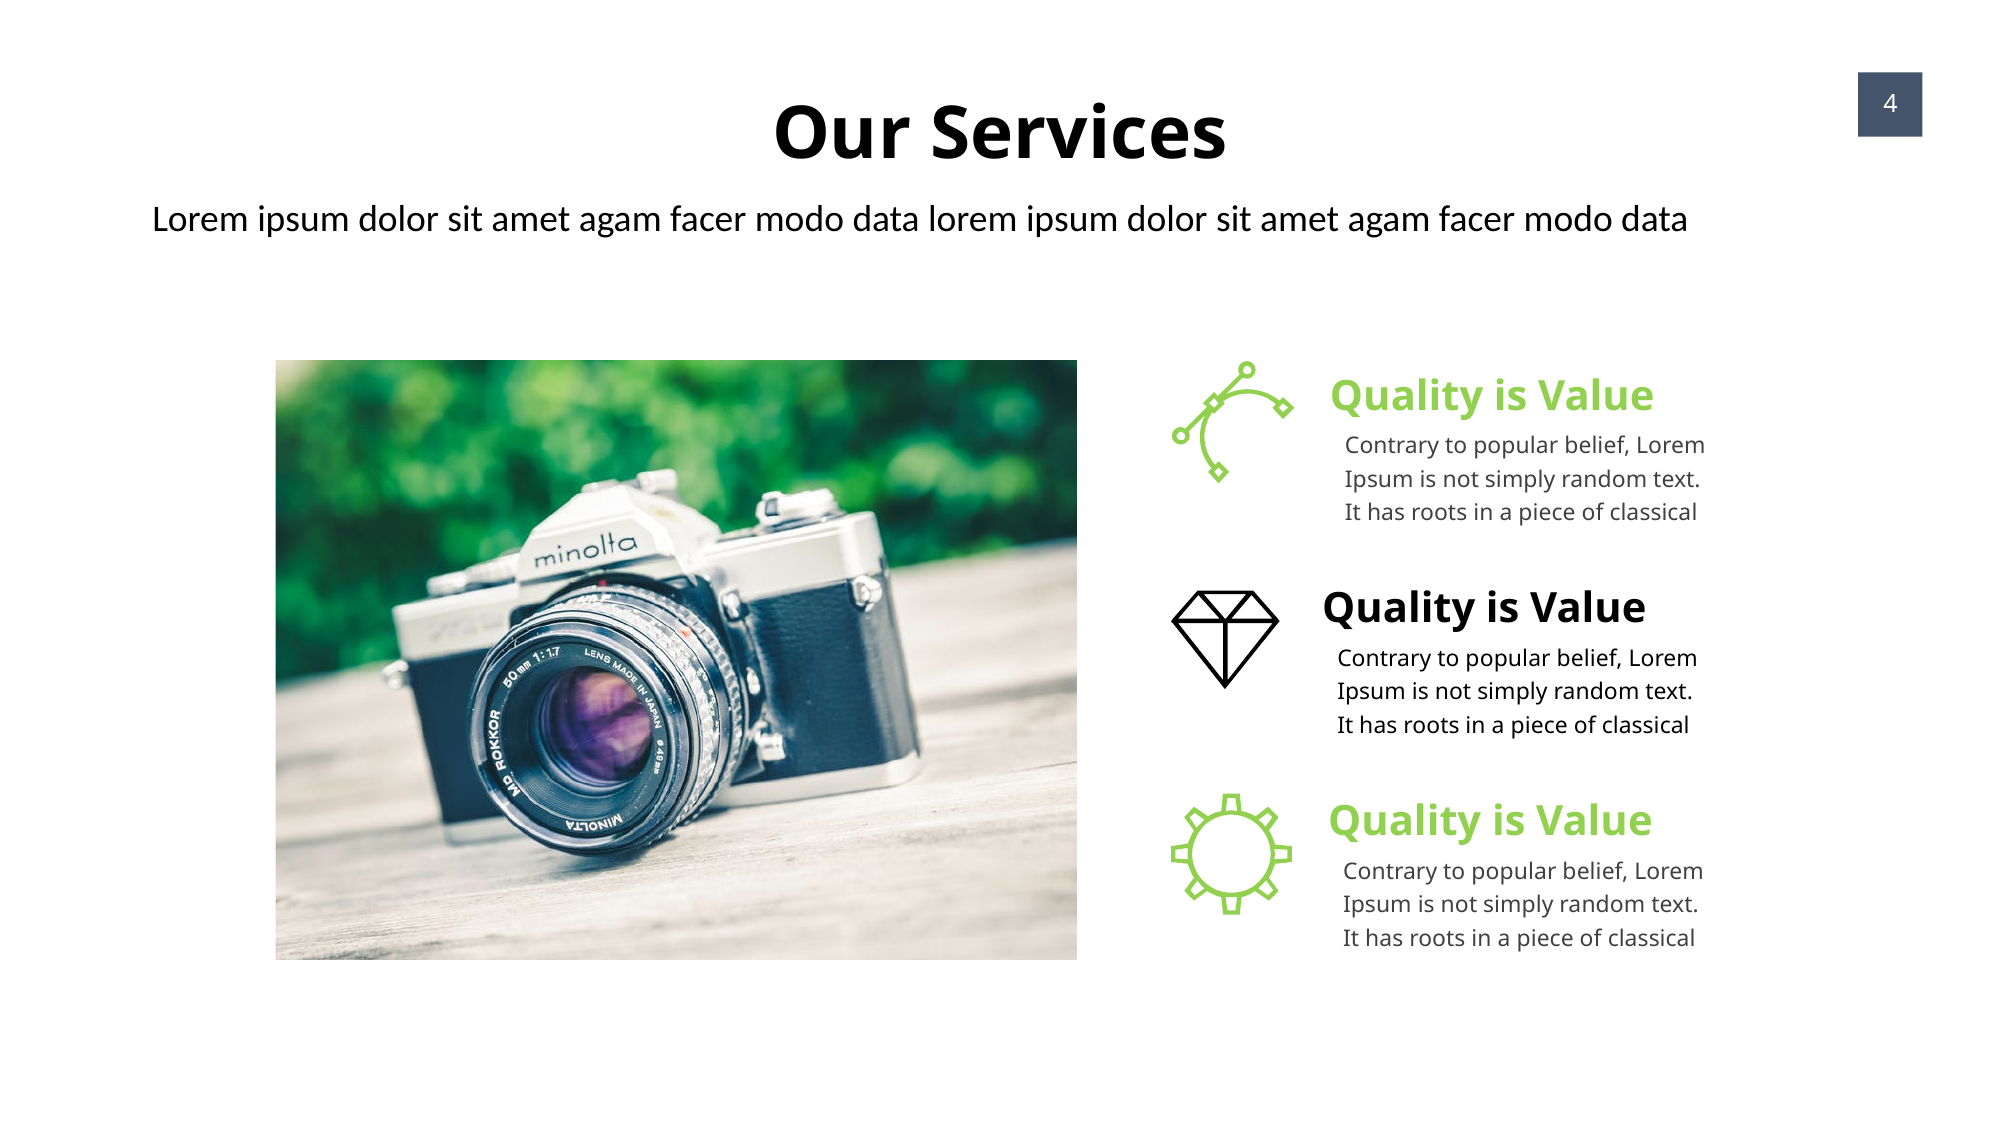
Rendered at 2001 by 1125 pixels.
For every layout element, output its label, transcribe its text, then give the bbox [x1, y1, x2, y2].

text_box [1171, 361, 1295, 484]
text_box Contrary to popular belief, Lorem Ipsum is not simply random text. It has roots in a piece of classical [1330, 417, 1725, 533]
text_box Quality is Value [1315, 360, 1670, 426]
text_box Contrary to popular belief, Lorem Ipsum is not simply random text. It has roots in a piece of classical [1328, 843, 1723, 958]
text_box Quality is Value [1307, 573, 1662, 639]
subtitle Lorem ipsum dolor sit amet agam facer modo data lorem ipsum dolor sit amet agam facer modo data [137, 186, 1863, 227]
text_box [1171, 590, 1280, 690]
picture [275, 360, 1077, 960]
text_box Quality is Value [1313, 786, 1668, 851]
text_box [1171, 793, 1292, 915]
slide_number 4 [1863, 78, 1927, 130]
text_box Contrary to popular belief, Lorem Ipsum is not simply random text. It has roots in a piece of classical [1322, 630, 1717, 746]
title Our Services [137, 78, 1863, 186]
